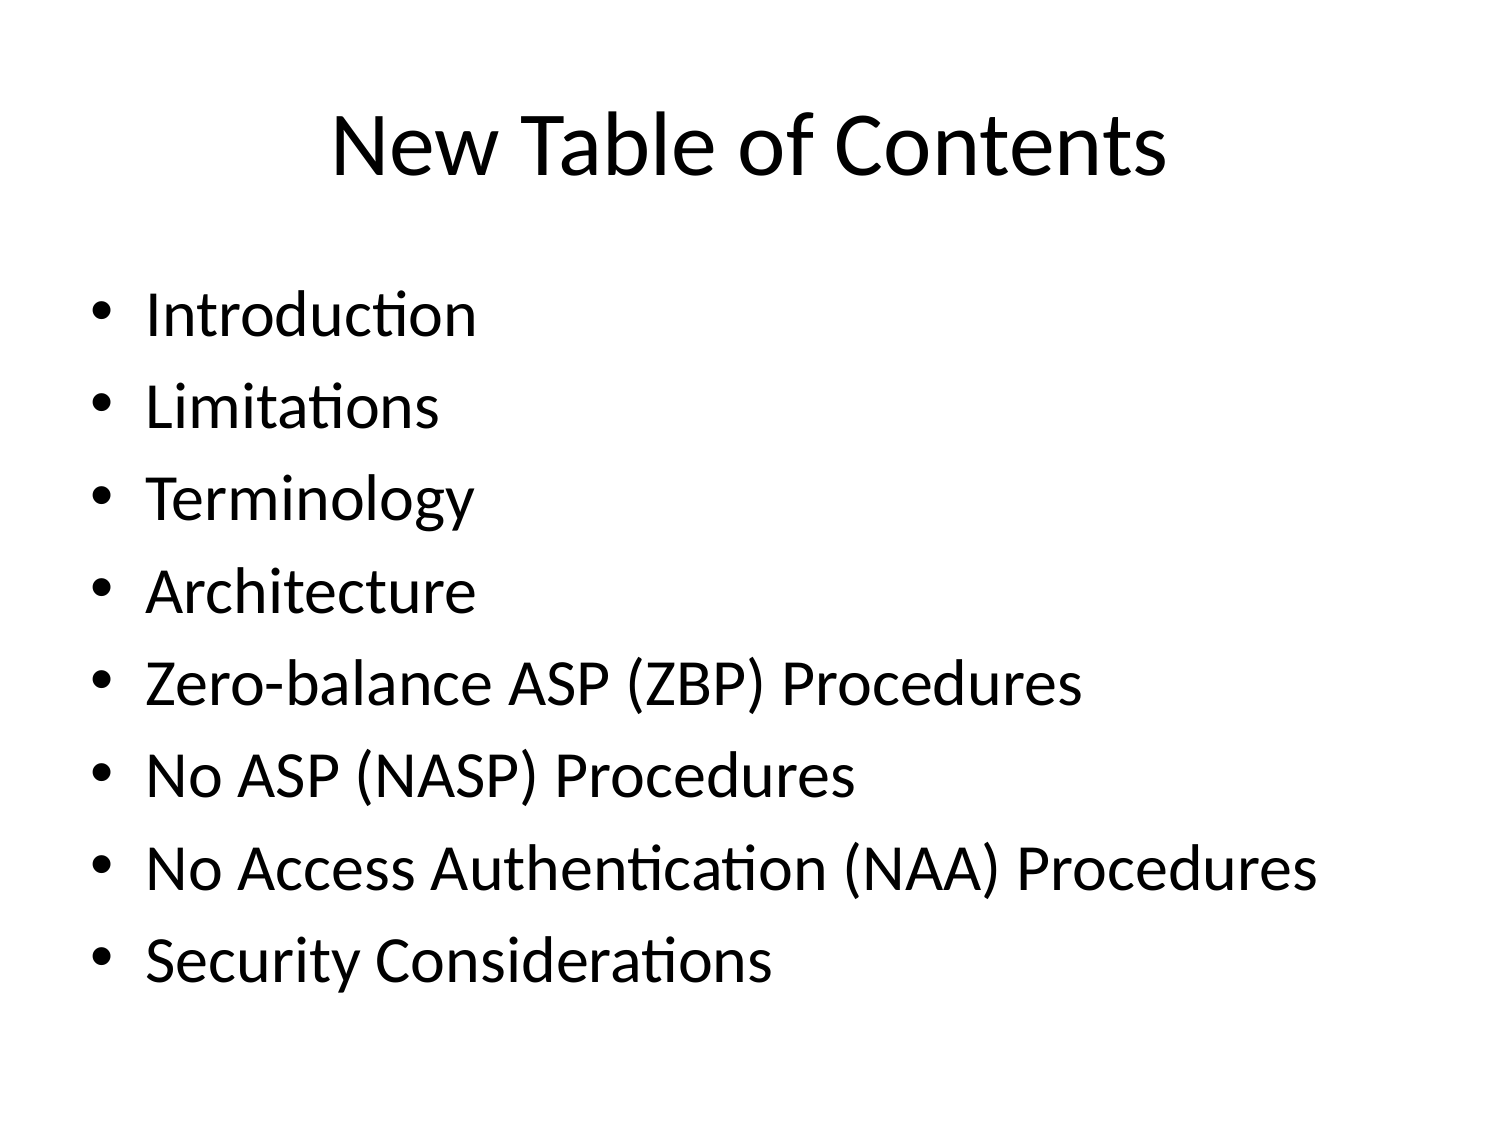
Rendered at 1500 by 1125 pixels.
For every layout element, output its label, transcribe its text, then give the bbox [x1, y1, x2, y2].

title New Table of Contents [75, 45, 1425, 233]
list Introduction Limitations Terminology Architecture Zero-balance ASP (ZBP) Procedures No ASP (NASP) Procedures No Access Authentication (NAA) Procedures Security Considerations [75, 262, 1425, 1005]
